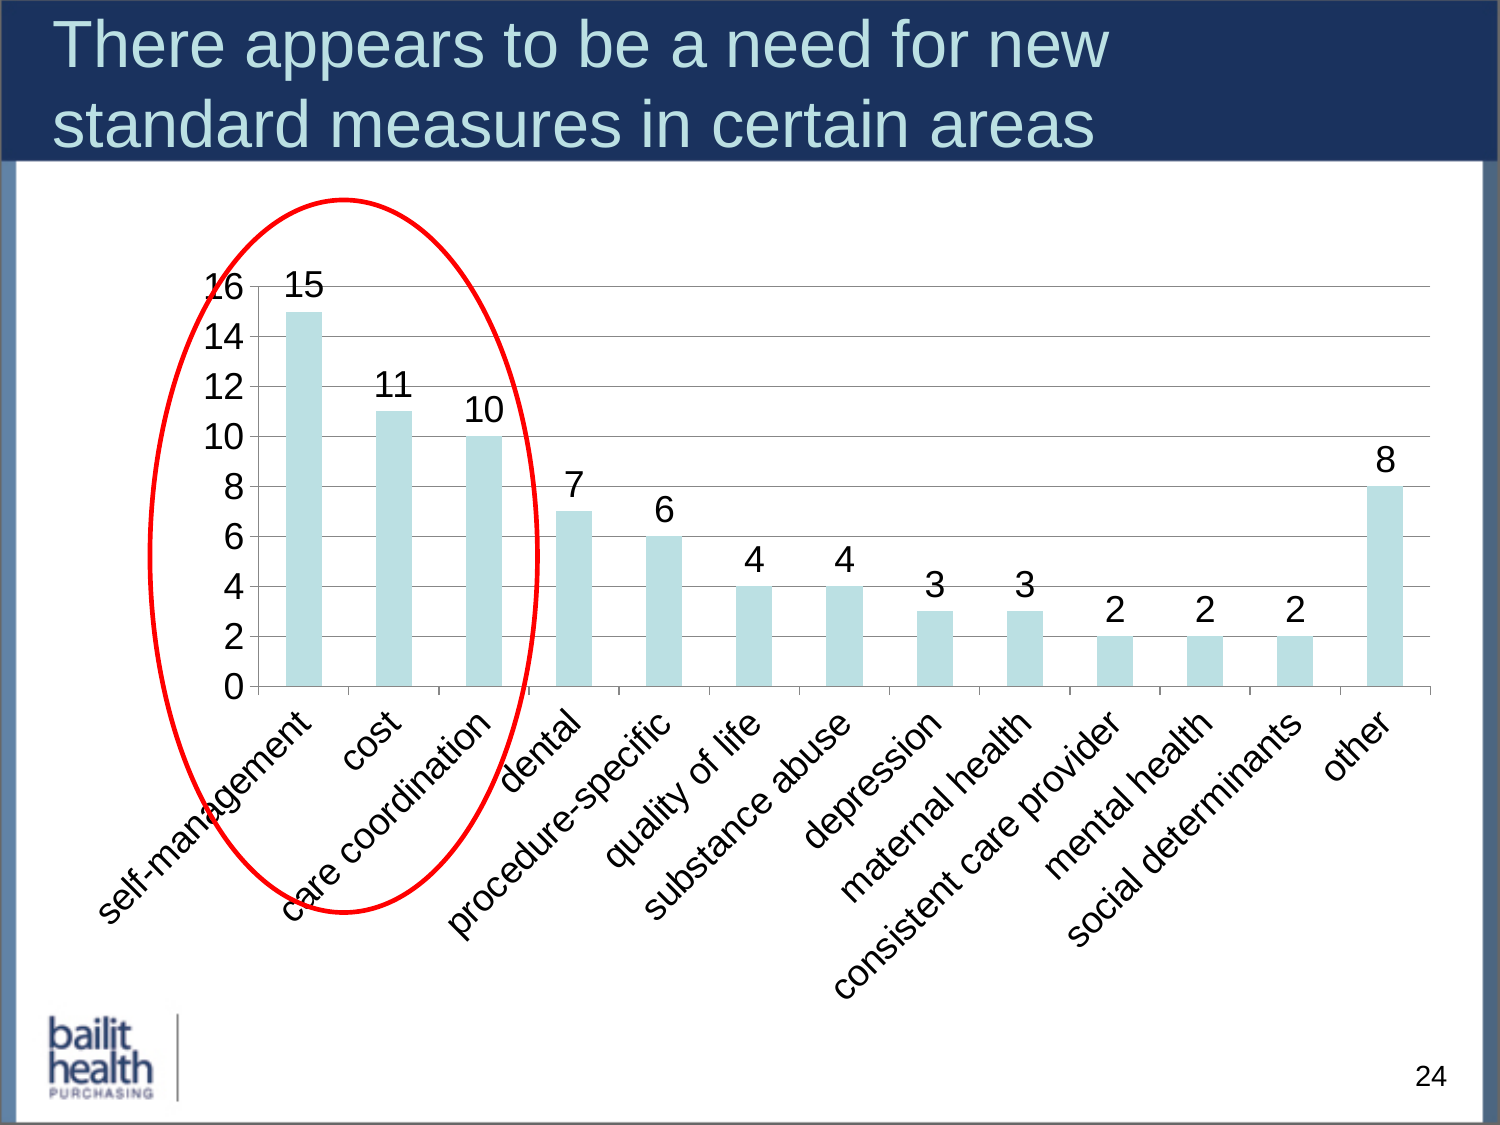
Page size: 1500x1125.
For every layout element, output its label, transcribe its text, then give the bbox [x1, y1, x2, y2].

slide_number 24 [1374, 1049, 1463, 1088]
chart [62, 249, 1463, 1026]
title There appears to be a need for new standard measures in certain areas [37, 0, 1313, 176]
text_box [246, 199, 441, 248]
picture [0, 0, 1500, 1125]
